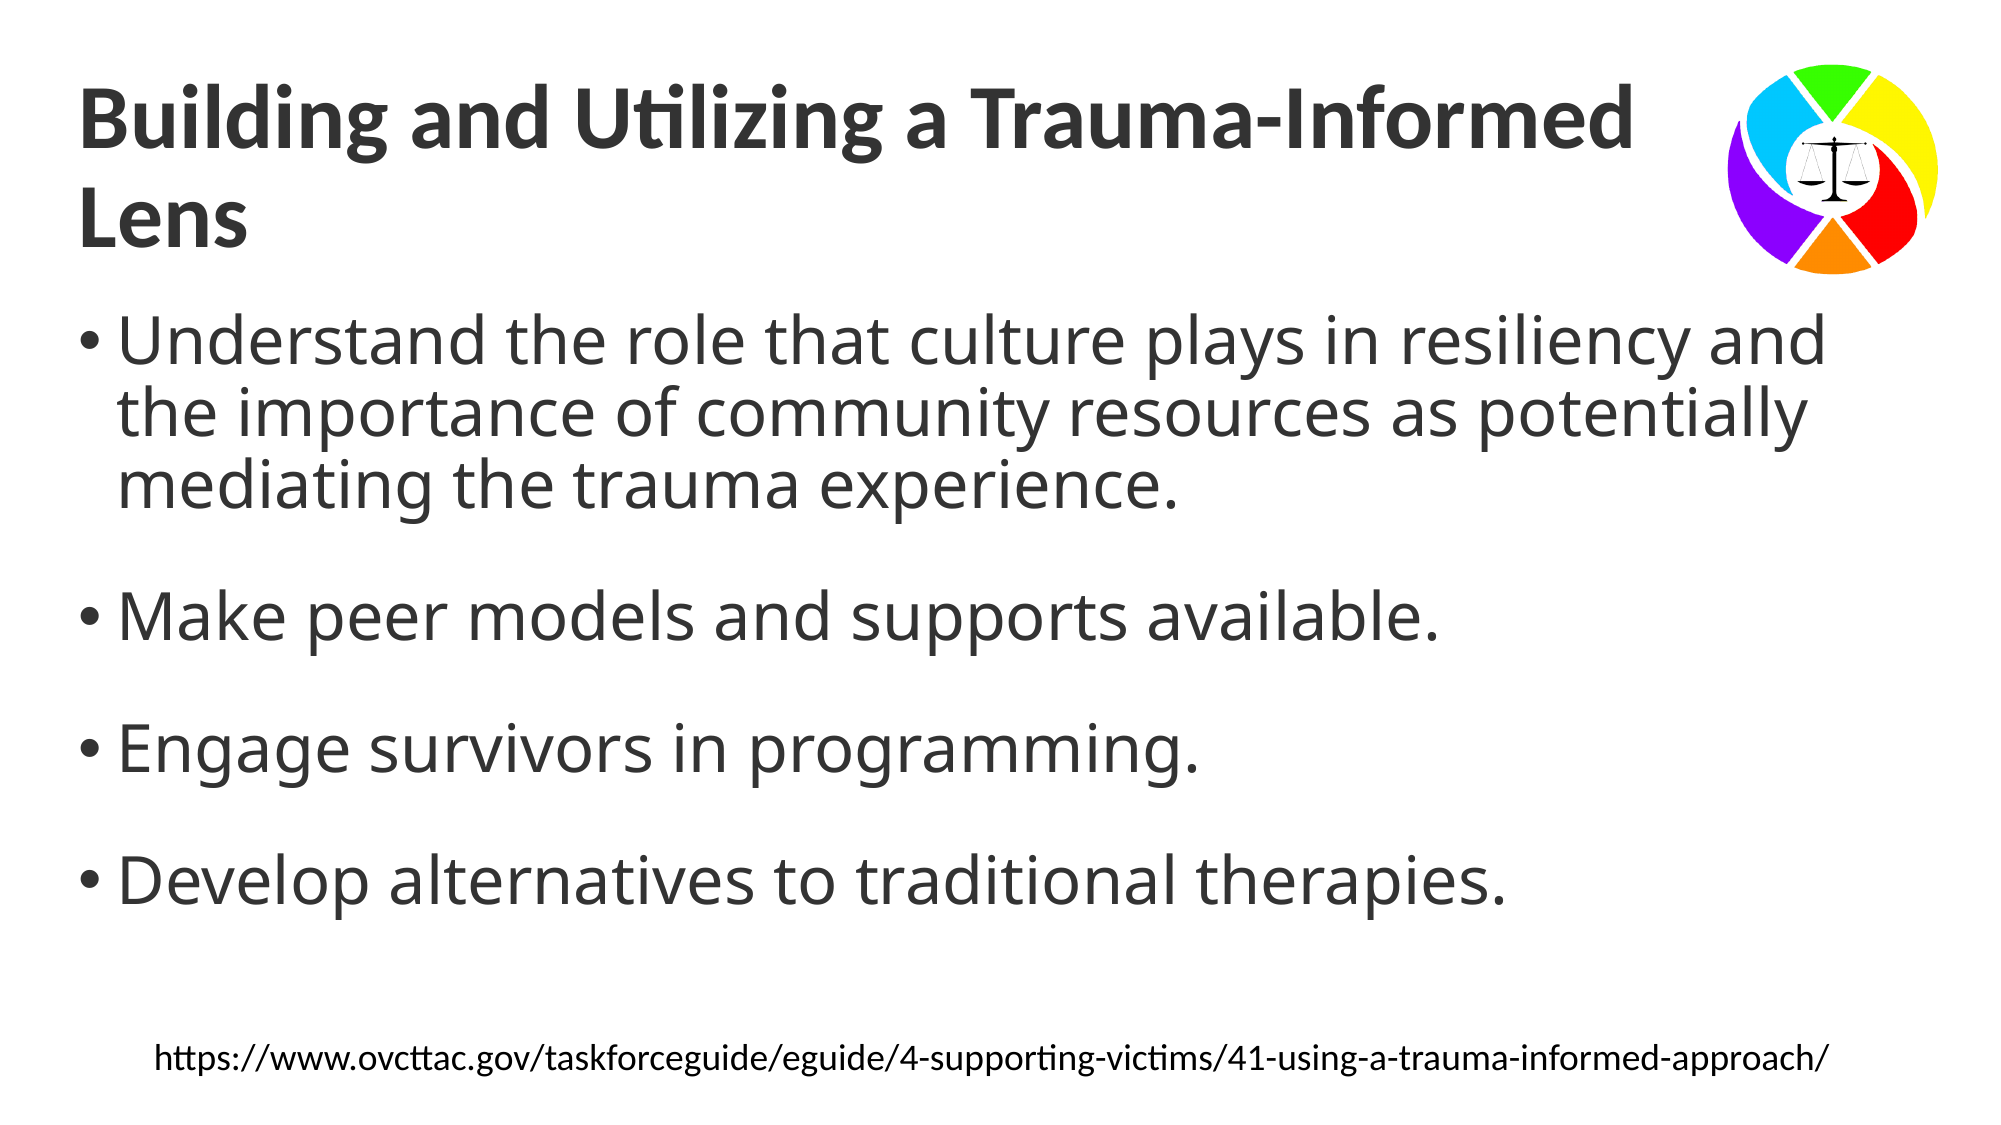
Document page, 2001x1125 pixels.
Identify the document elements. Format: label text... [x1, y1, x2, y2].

text_box https://www.ovcttac.gov/taskforceguide/eguide/4-supporting-victims/41-using-a-trauma-informed-approach/ [138, 1025, 1903, 1086]
picture [1694, 29, 1973, 308]
title Building and Utilizing a Trauma-Informed Lens [63, 59, 1675, 278]
list Understand the role that culture plays in resiliency and the importance of community resources as potentially mediating the trauma experience. Make peer models and supports available. Engage survivors in programming. Develop alternatives to traditional therapies. [63, 299, 1903, 1014]
